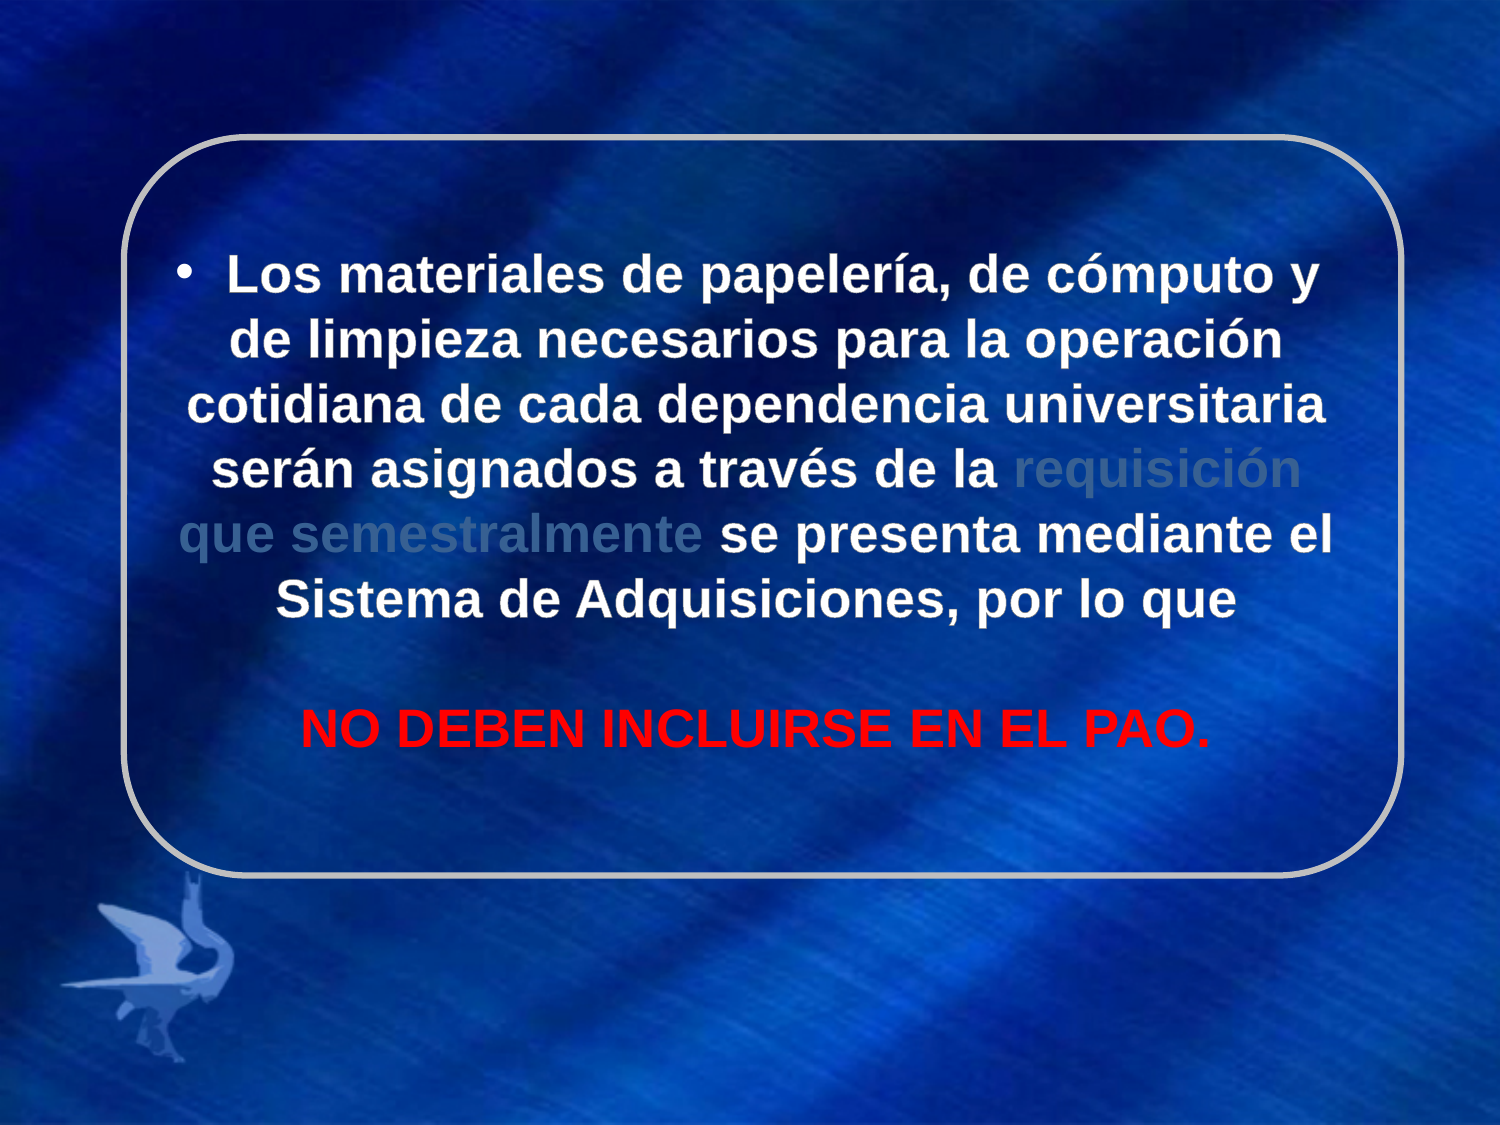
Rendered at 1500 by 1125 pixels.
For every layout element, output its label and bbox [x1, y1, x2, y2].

picture [0, 0, 1500, 1125]
text_box [123, 136, 1402, 876]
